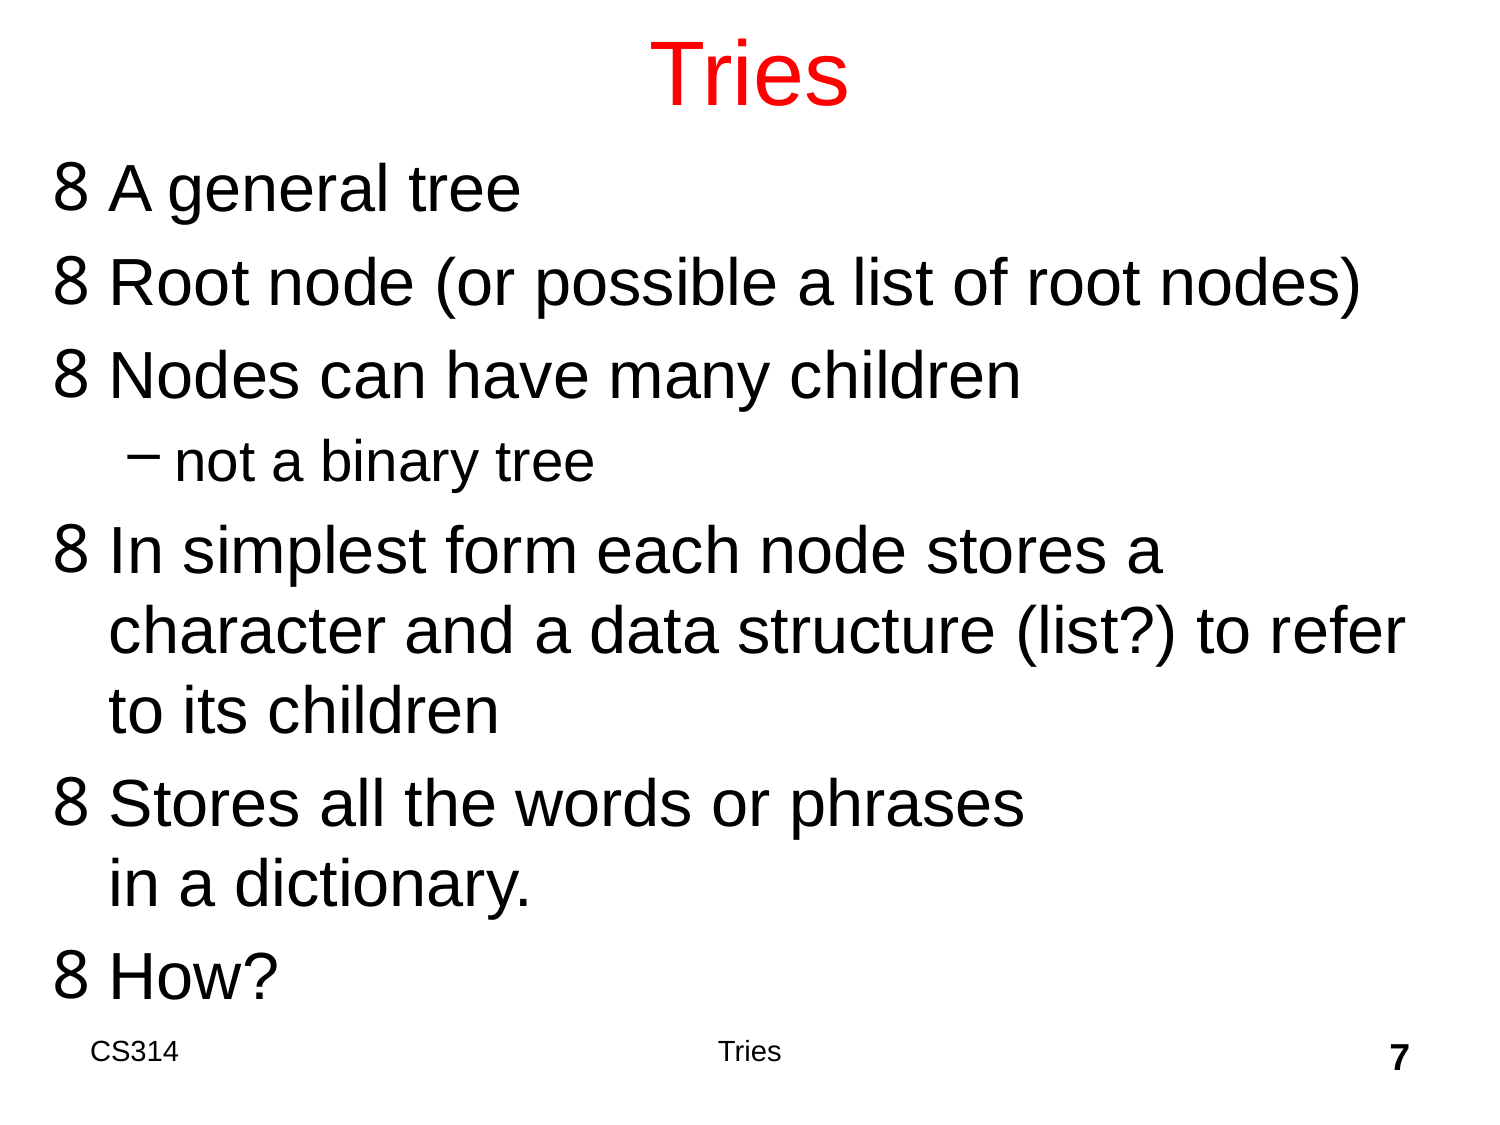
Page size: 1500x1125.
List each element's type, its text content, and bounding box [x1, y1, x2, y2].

slide_number 7 [1112, 1024, 1426, 1101]
list A general tree Root node (or possible a list of root nodes) Nodes can have many children not a binary tree In simplest form each node stores a character and a data structure (list?) to refer to its children Stores all the words or phrases in a dictionary. How? [37, 137, 1463, 1038]
title Tries [112, 0, 1388, 137]
slide_number CS314 [74, 1024, 451, 1101]
footer Tries [462, 1024, 1038, 1101]
